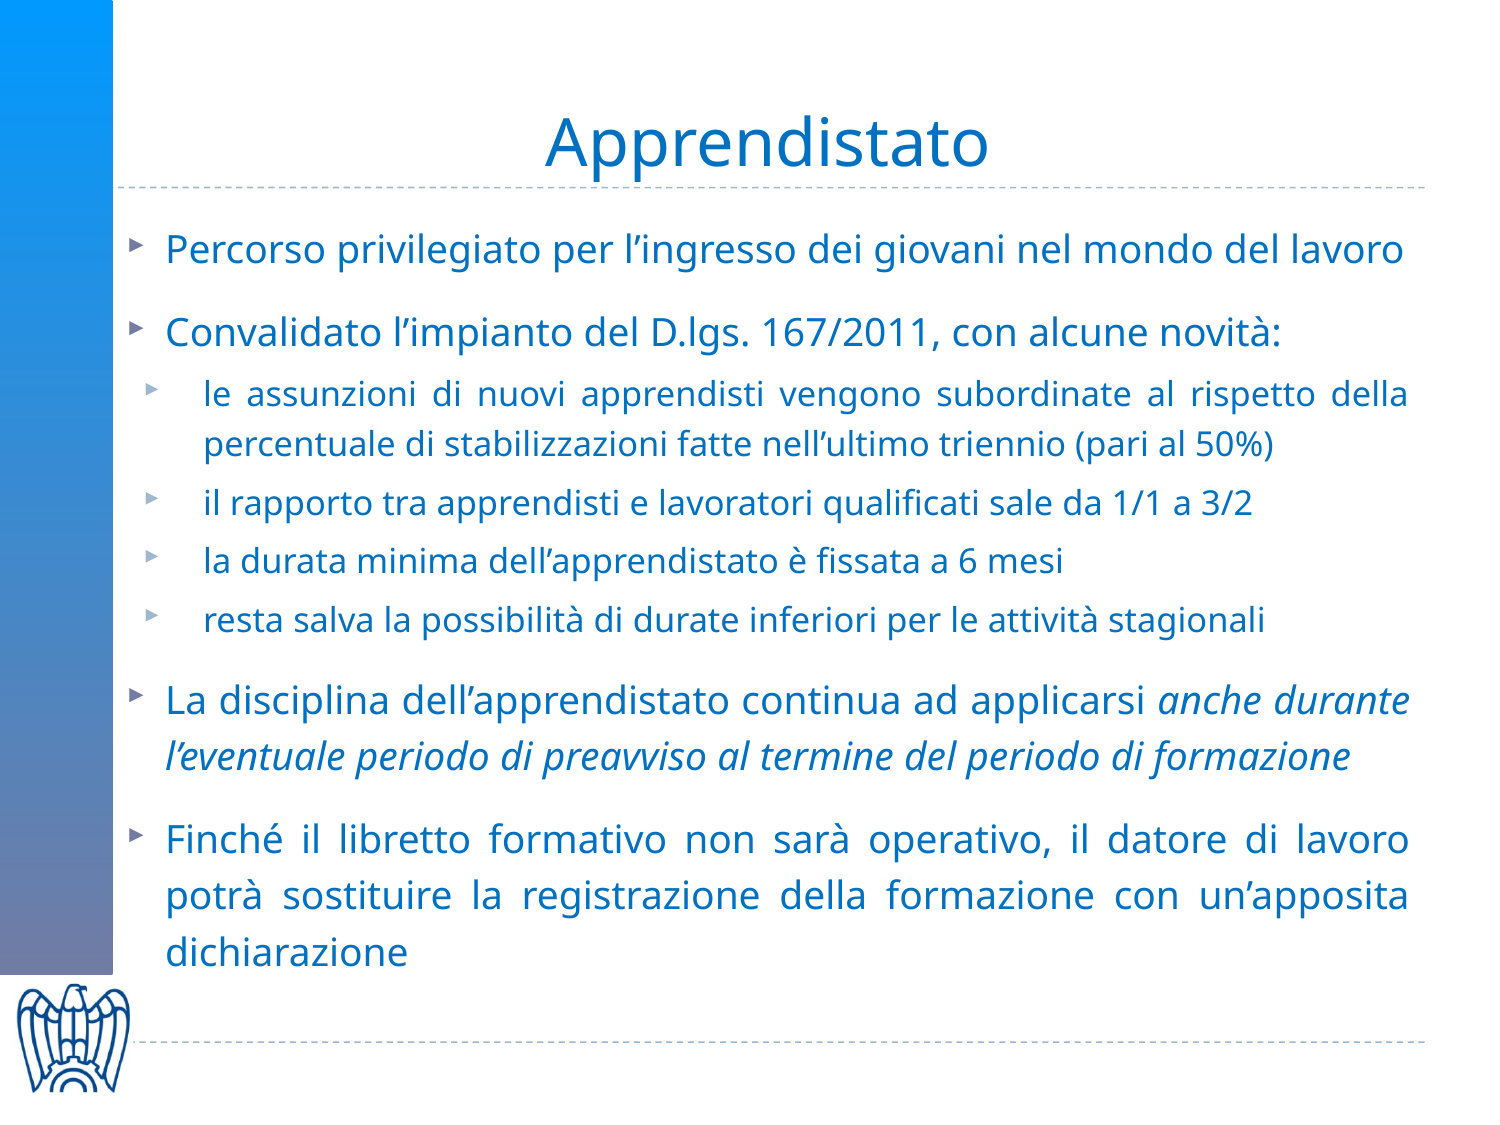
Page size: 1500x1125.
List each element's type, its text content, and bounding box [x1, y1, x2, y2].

list Percorso privilegiato per l’ingresso dei giovani nel mondo del lavoro Convalidato l’impianto del D.lgs. 167/2011, con alcune novità: le assunzioni di nuovi apprendisti vengono subordinate al rispetto della percentuale di stabilizzazioni fatte nell’ultimo triennio (pari al 50%) il rapporto tra apprendisti e lavoratori qualificati sale da 1/1 a 3/2 la durata minima dell’apprendistato è fissata a 6 mesi resta salva la possibilità di durate inferiori per le attività stagionali La disciplina dell’apprendistato continua ad applicarsi anche durante l’eventuale periodo di preavviso al termine del periodo di formazione Finché il libretto formativo non sarà operativo, il datore di lavoro potrà sostituire la registrazione della formazione con un’apposita dichiarazione [113, 208, 1425, 1083]
title Apprendistato [113, 24, 1425, 188]
picture [0, 974, 134, 1113]
text_box [0, 0, 113, 974]
